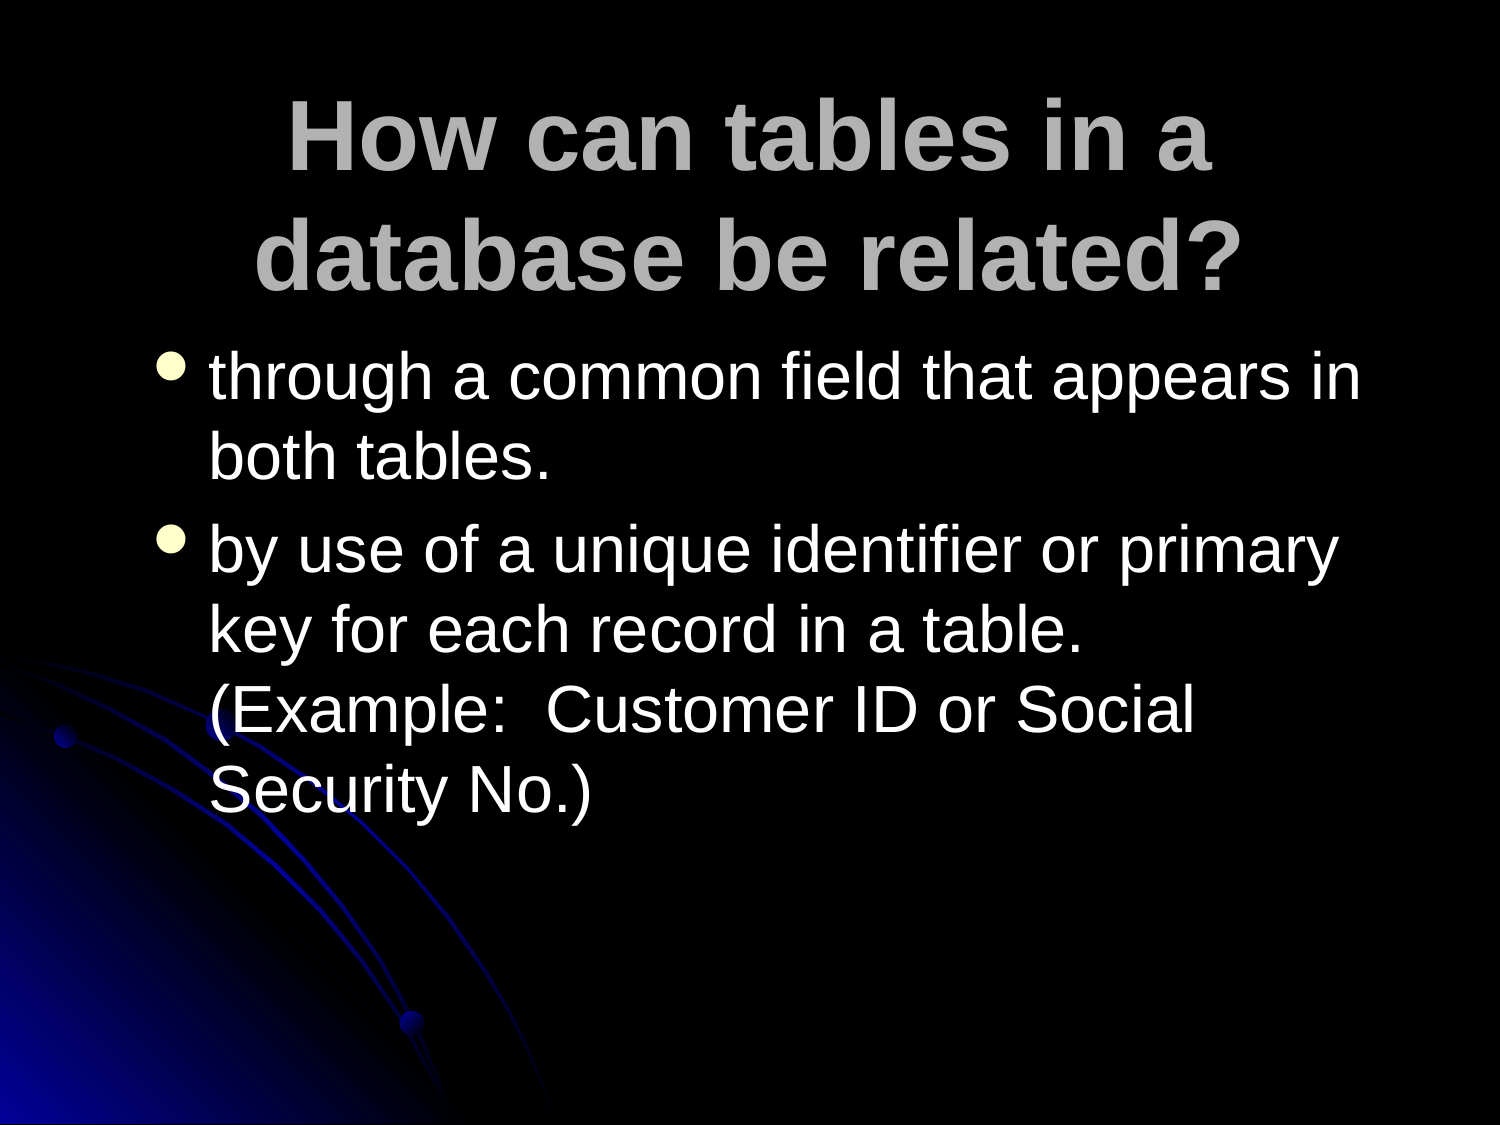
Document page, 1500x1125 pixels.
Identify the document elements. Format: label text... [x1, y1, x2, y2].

list through a common field that appears in both tables. by use of a unique identifier or primary key for each record in a table. (Example: Customer ID or Social Security No.) [137, 324, 1413, 1078]
title How can tables in a database be related? [99, 62, 1401, 319]
